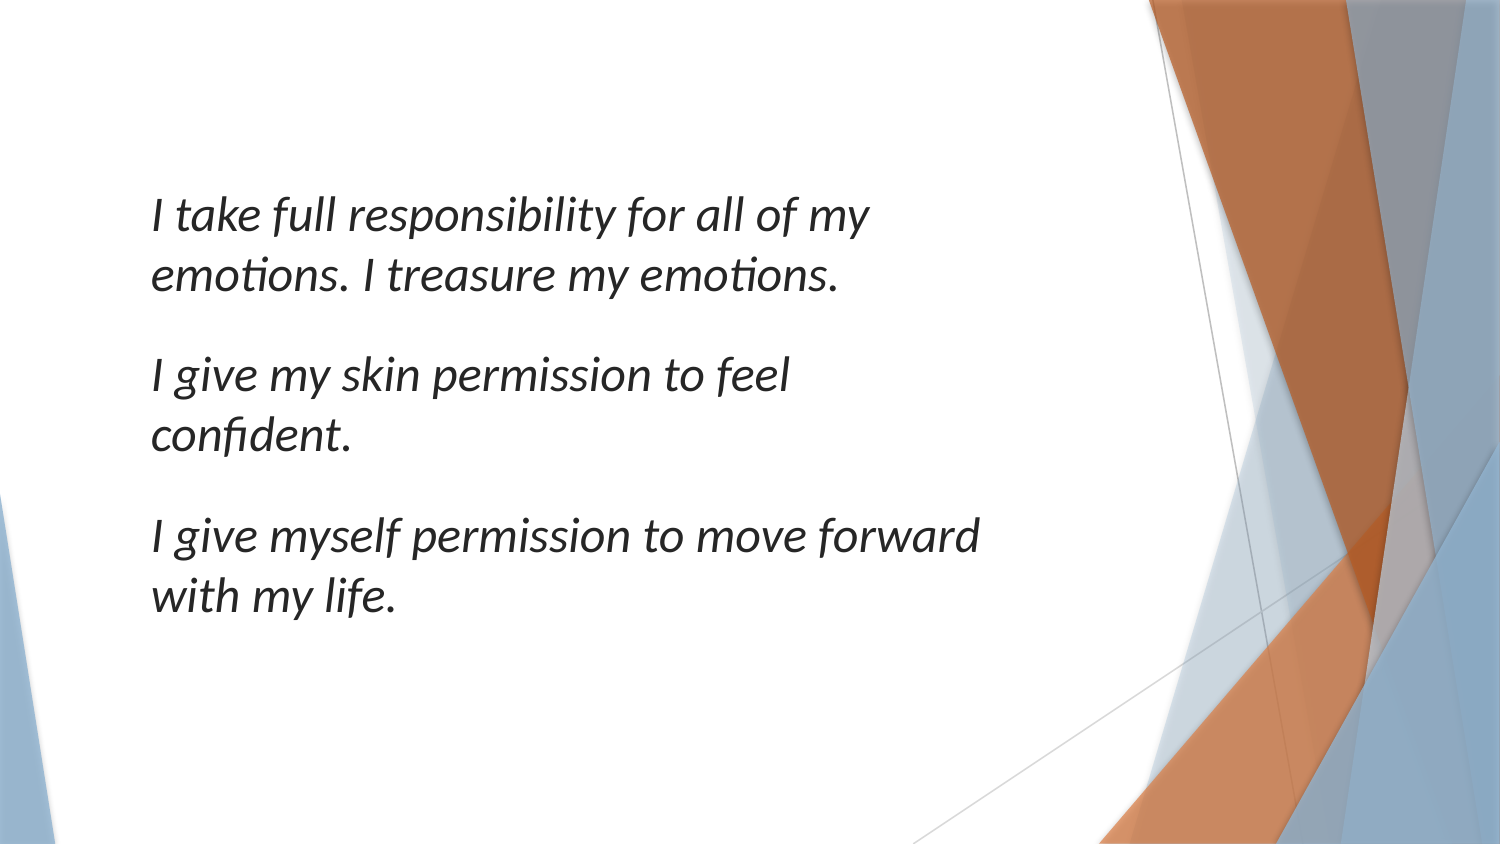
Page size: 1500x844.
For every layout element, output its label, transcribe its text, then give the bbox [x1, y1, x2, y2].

list I take full responsibility for all of my emotions. I treasure my emotions. I give my skin permission to feel confident. I give myself permission to move forward with my life. [135, 173, 999, 670]
